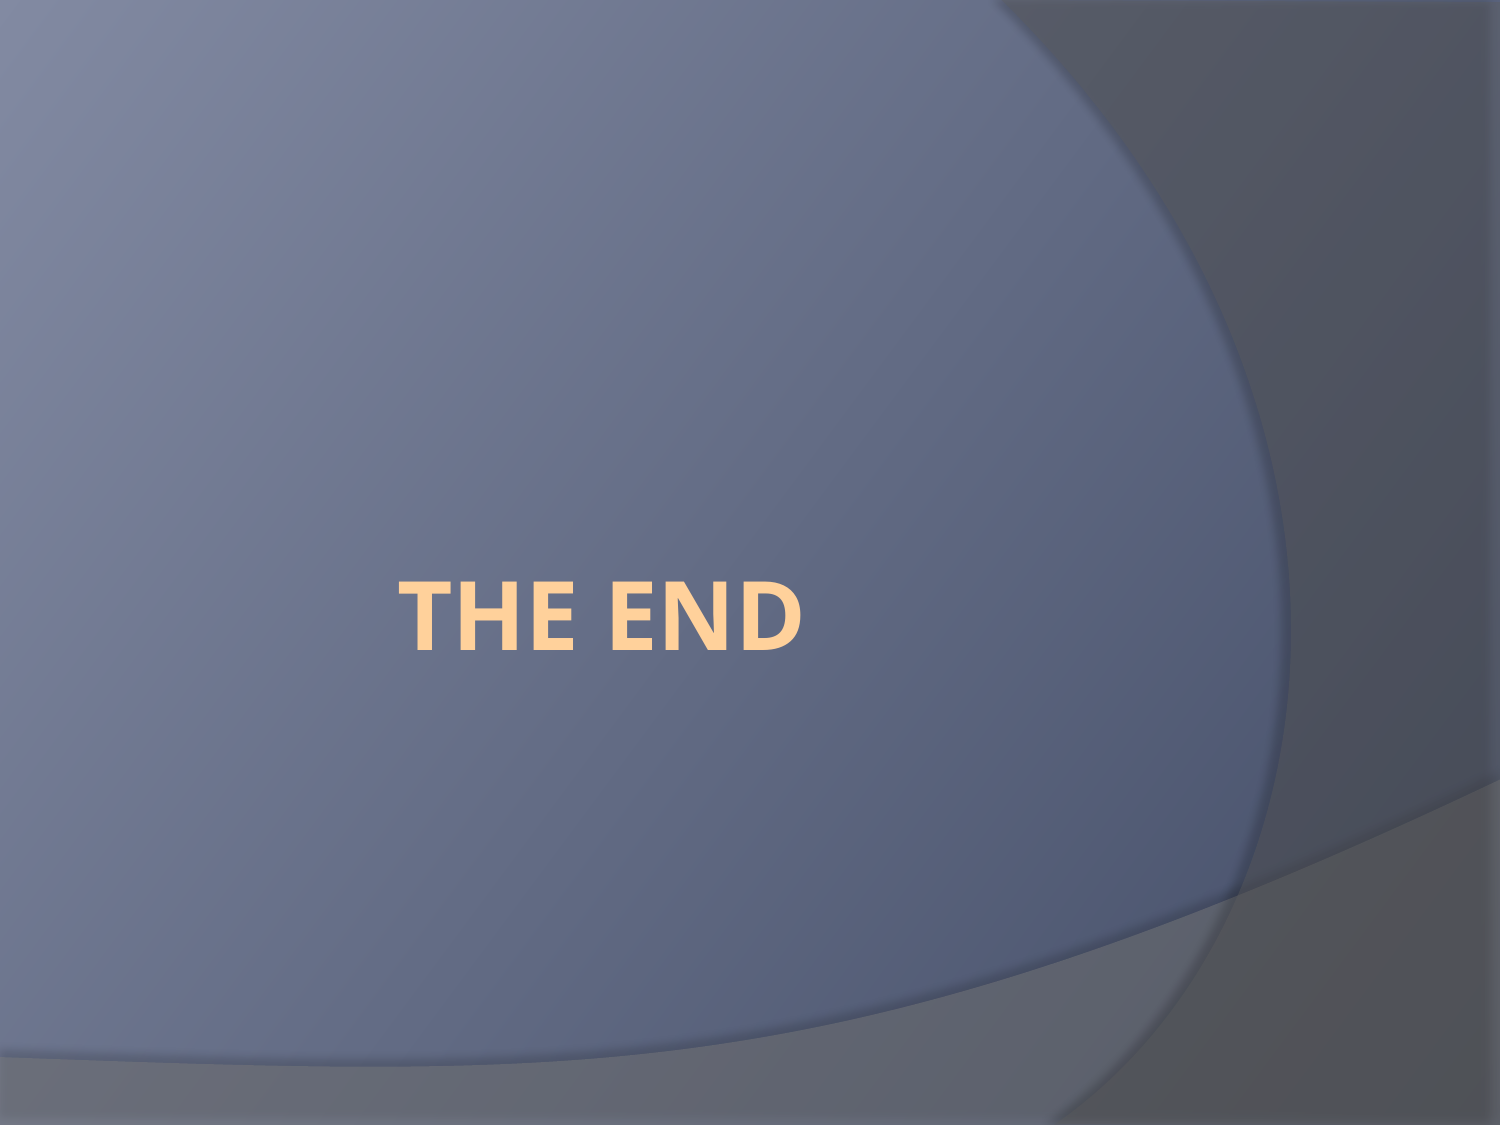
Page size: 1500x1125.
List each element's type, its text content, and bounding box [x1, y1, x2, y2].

title The End [70, 547, 1134, 925]
